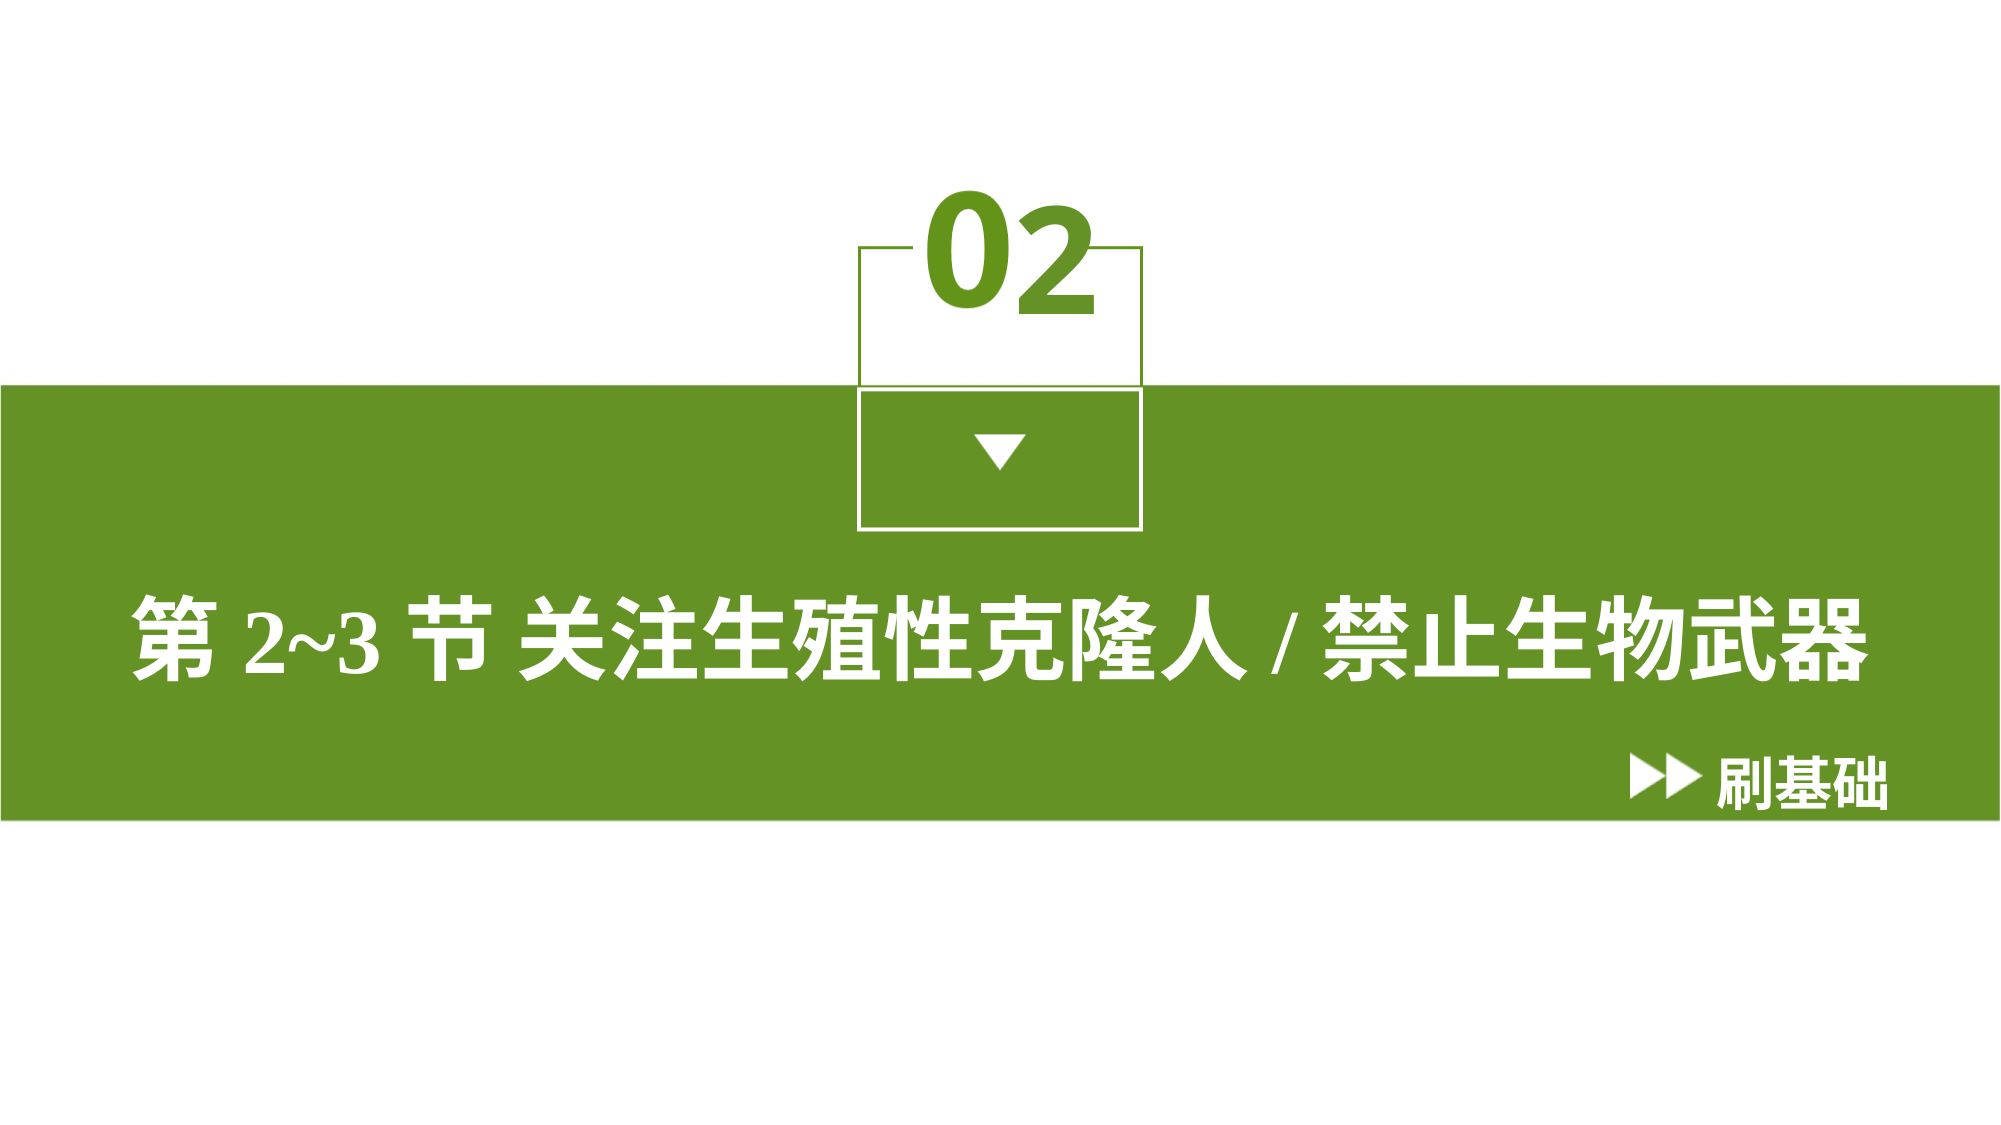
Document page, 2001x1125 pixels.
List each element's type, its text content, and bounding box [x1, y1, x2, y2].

picture [0, 0, 2000, 572]
picture [0, 699, 2000, 1125]
text_box 第2~3节 关注生殖性克隆人/禁止生物武器 [0, 572, 2000, 699]
text_box 刷基础 [1715, 718, 1997, 812]
text_box 2 [1013, 156, 1173, 353]
